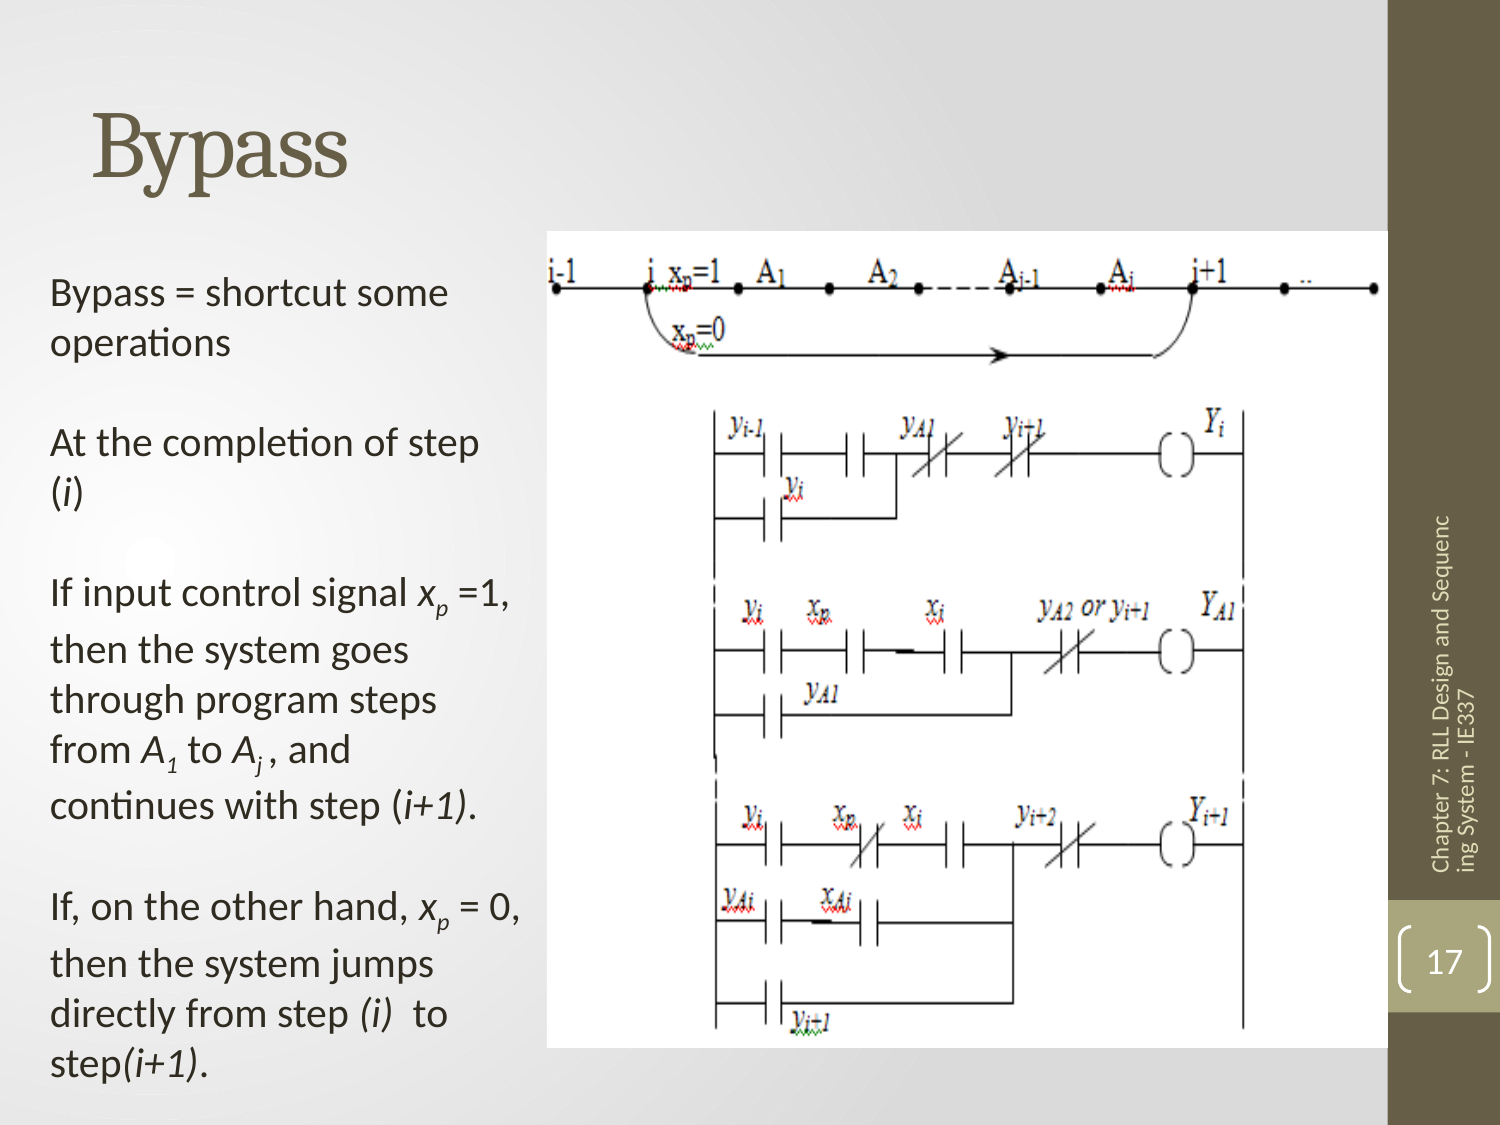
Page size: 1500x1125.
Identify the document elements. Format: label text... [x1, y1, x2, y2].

title Bypass [75, 45, 1325, 233]
footer Chapter 7: RLL Design and Sequencing System - IE337 [1408, 500, 1469, 889]
slide_number 17 [1399, 925, 1492, 994]
picture [546, 231, 1389, 1049]
text_box Bypass = shortcut some operations At the completion of step (i) If input control signal xp =1, then the system goes through program steps from A1 to Aj , and continues with step (i+1). If, on the other hand, xp = 0, then the system jumps directly from step (i) to step(i+1). [35, 257, 538, 1093]
